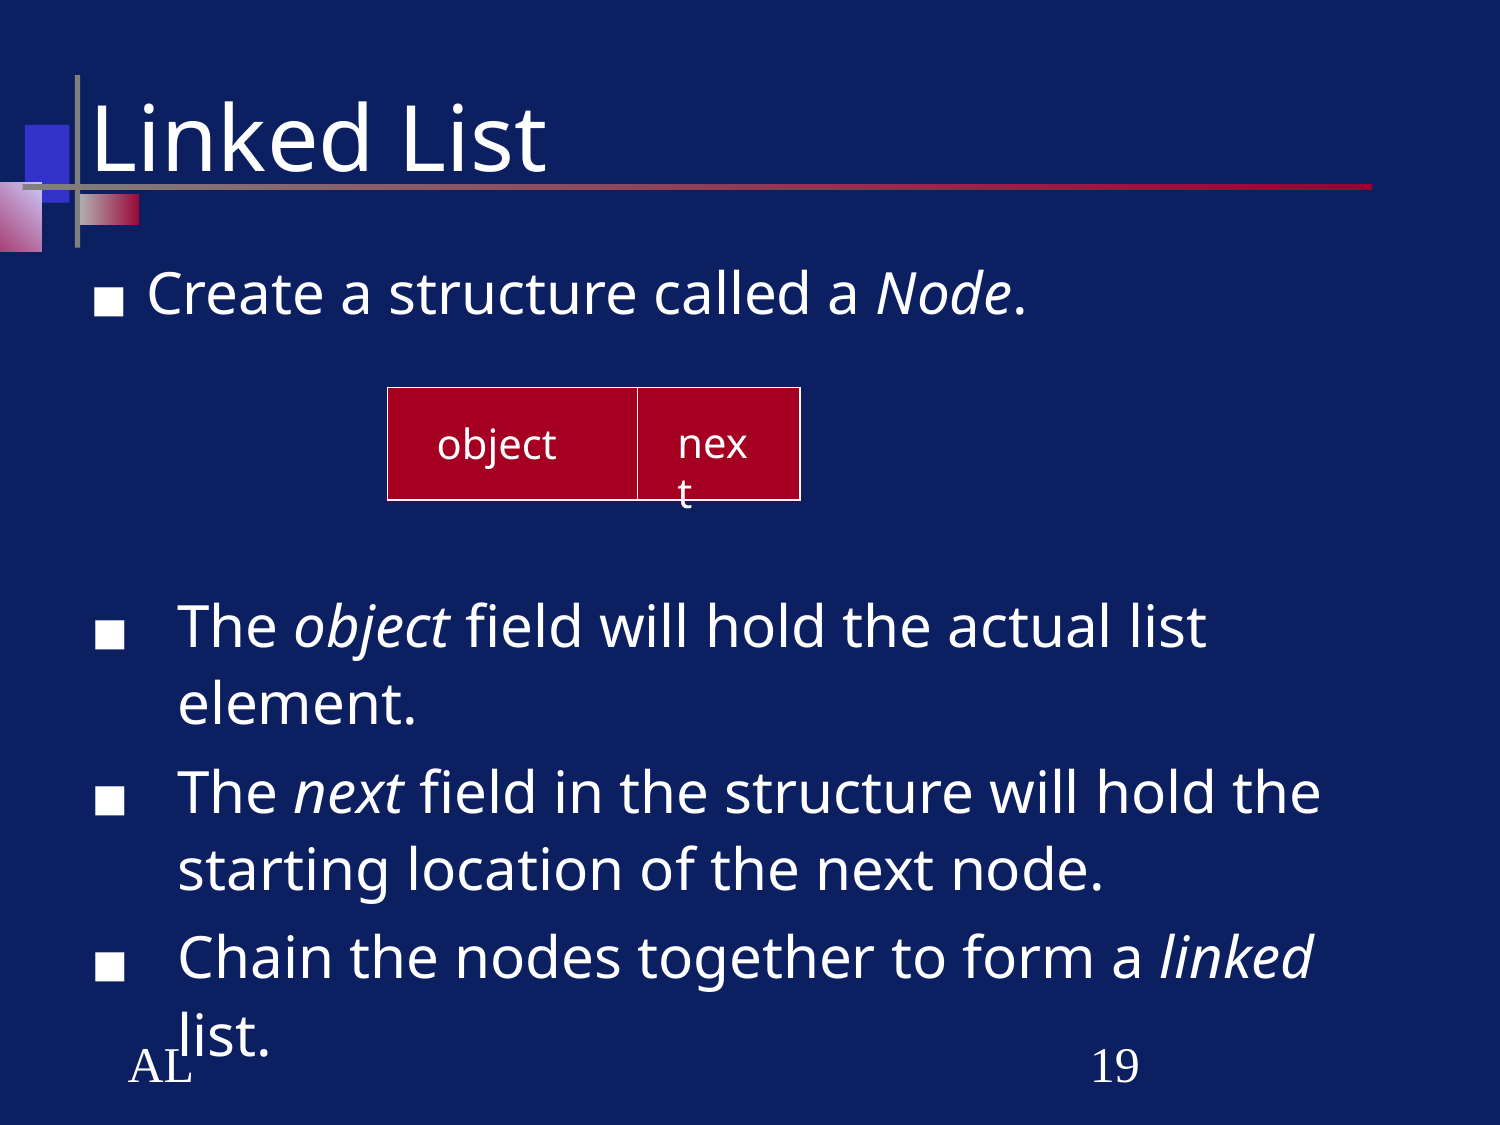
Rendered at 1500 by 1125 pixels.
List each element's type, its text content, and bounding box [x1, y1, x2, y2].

list Create a structure called a Node. [74, 262, 1425, 363]
text_box The object field will hold the actual list element. The next field in the structure will hold the starting location of the next node. Chain the nodes together to form a linked list. [74, 575, 1438, 988]
slide_number ‹#› [1074, 1025, 1388, 1100]
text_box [387, 387, 801, 501]
title Linked List [74, 59, 1425, 210]
slide_number AL [112, 1025, 425, 1100]
